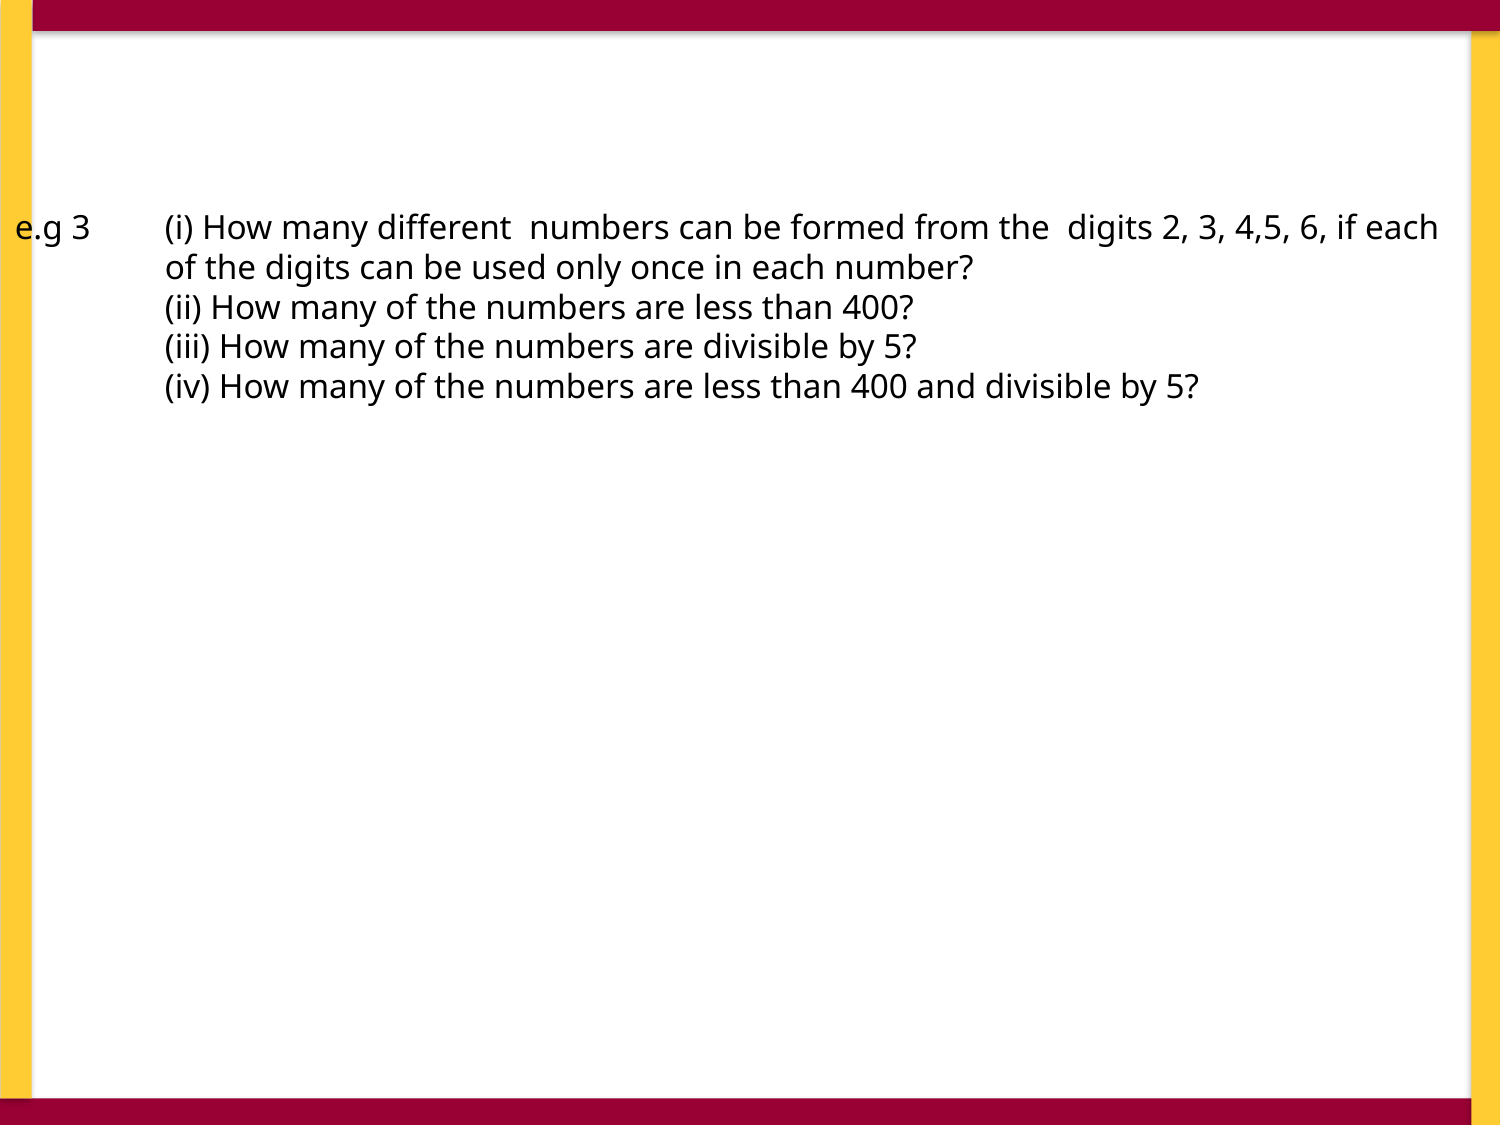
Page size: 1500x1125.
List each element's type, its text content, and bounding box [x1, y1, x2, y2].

text_box e.g 3 (i) How many different numbers can be formed from the digits 2, 3, 4,5, 6, if each of the digits can be used only once in each number? (ii) How many of the numbers are less than 400? (iii) How many of the numbers are divisible by 5? (iv) How many of the numbers are less than 400 and divisible by 5? [0, 198, 1500, 413]
